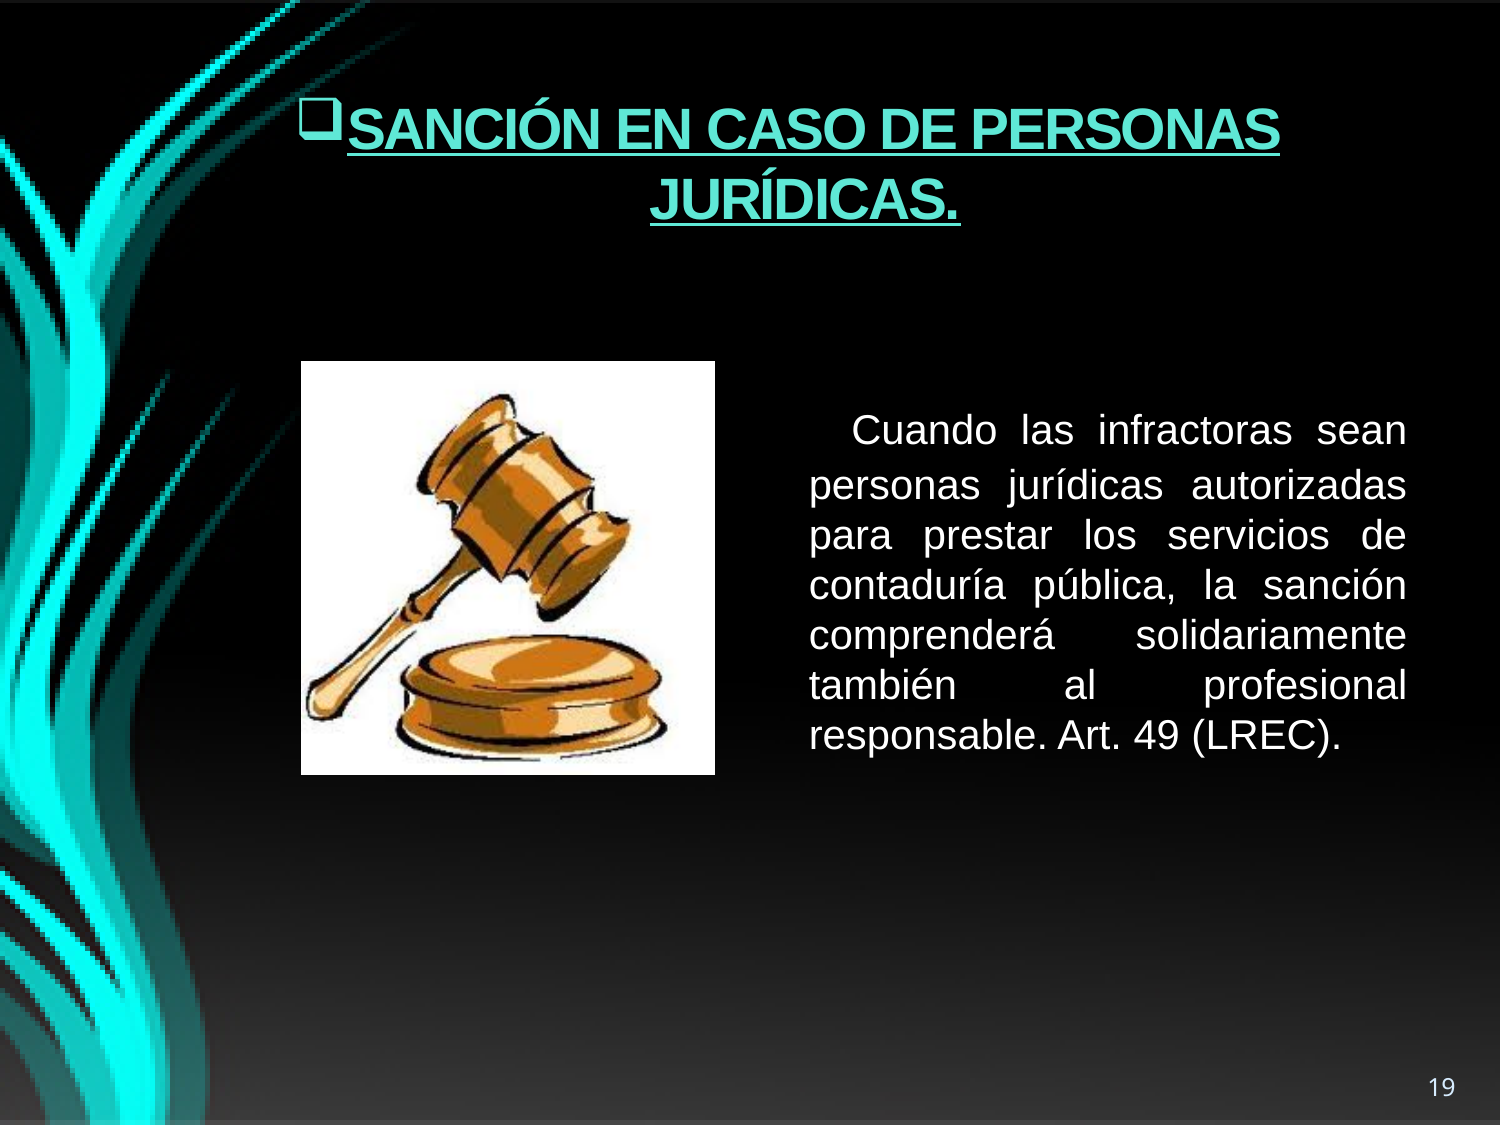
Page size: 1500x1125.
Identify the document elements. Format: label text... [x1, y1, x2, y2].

picture [0, 0, 1500, 1125]
list Cuando las infractoras sean personas jurídicas autorizadas para prestar los servicios de contaduría pública, la sanción comprenderá solidariamente también al profesional responsable. Art. 49 (LREC). [726, 374, 1423, 1125]
title SANCIÓN EN CASO DE PERSONAS JURÍDICAS. [150, 84, 1425, 235]
slide_number 19 [1412, 1052, 1488, 1113]
